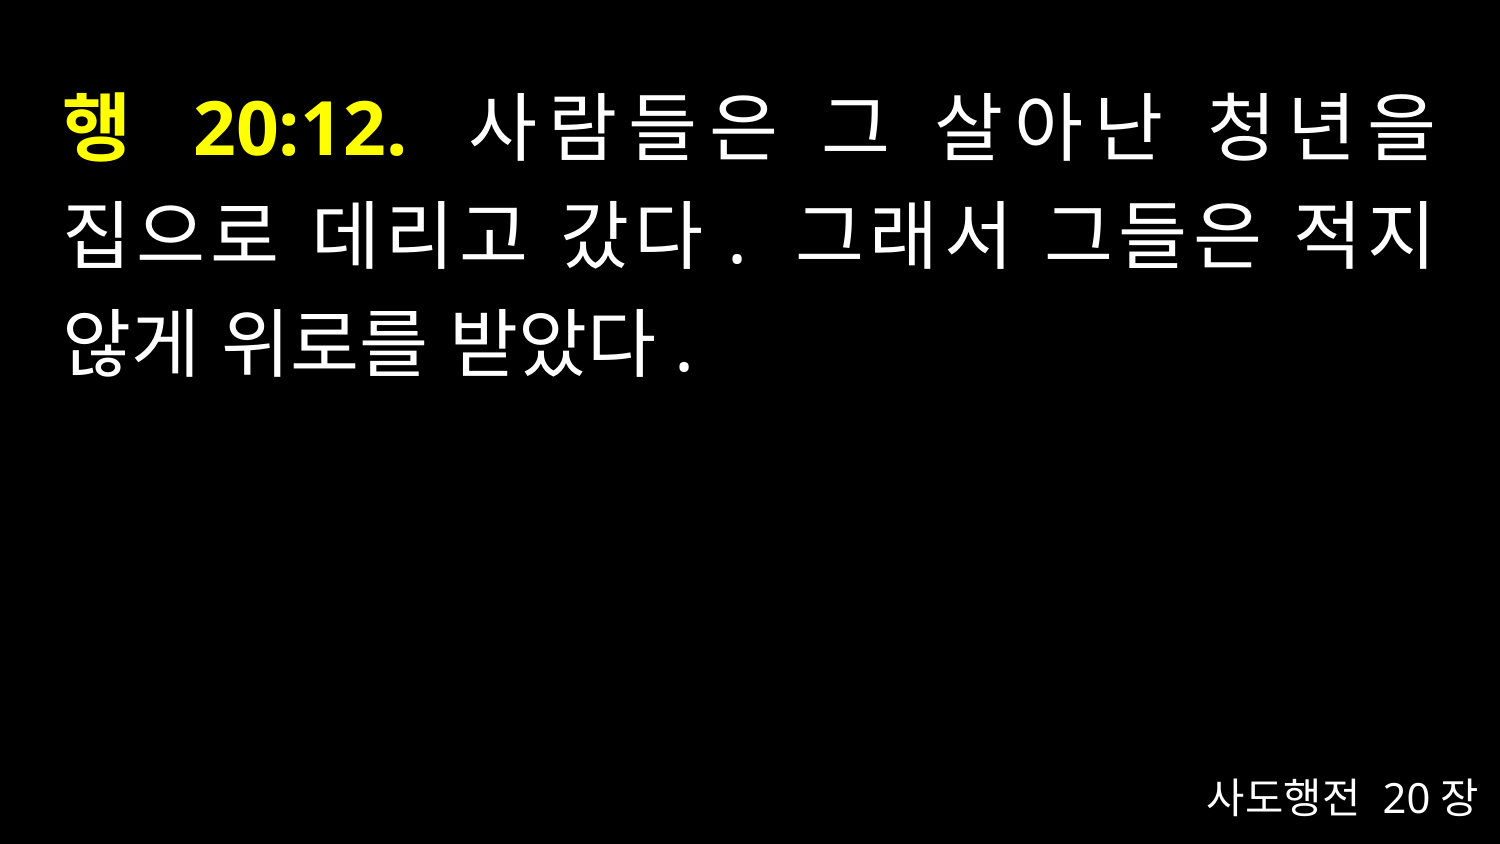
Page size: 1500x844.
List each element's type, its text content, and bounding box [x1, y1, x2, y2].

title 행 20:12. 사람들은 그 살아난 청년을 집으로 데리고 갔다. 그래서 그들은 적지 않게 위로를 받았다. [0, 0, 1500, 844]
subtitle 사도행전 20장 [916, 770, 1500, 844]
